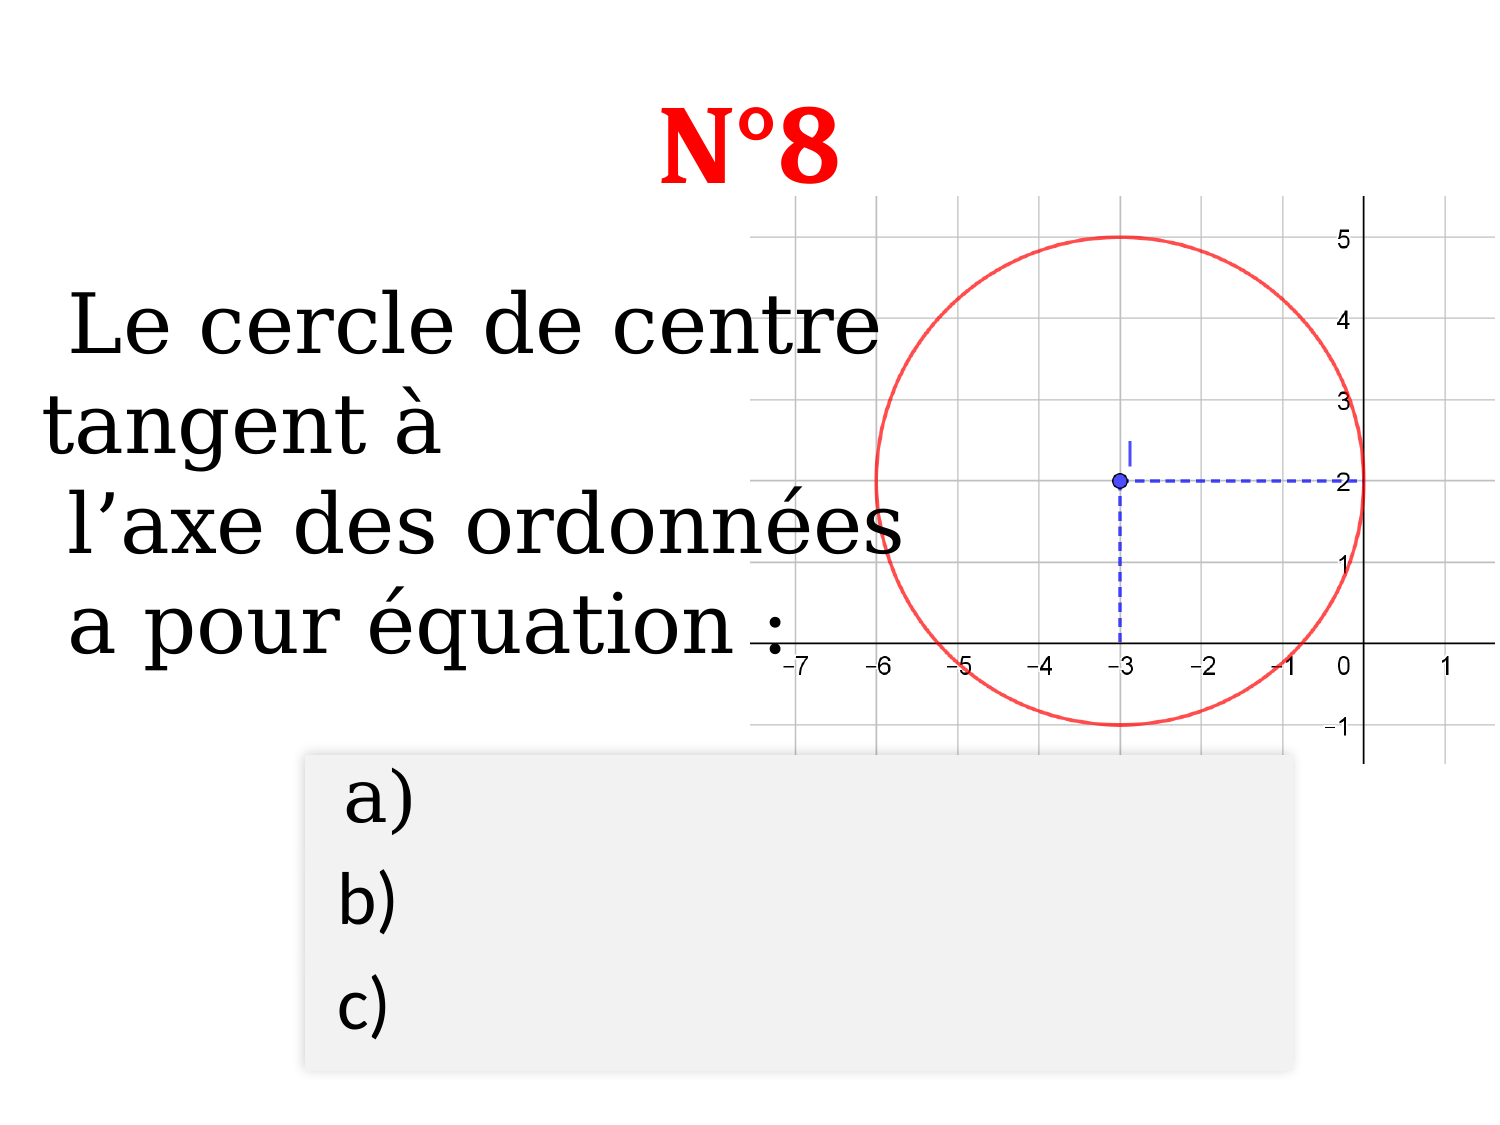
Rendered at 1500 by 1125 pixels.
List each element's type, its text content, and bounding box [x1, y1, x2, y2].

picture [749, 196, 1495, 764]
text_box N°8 [0, 63, 1500, 214]
